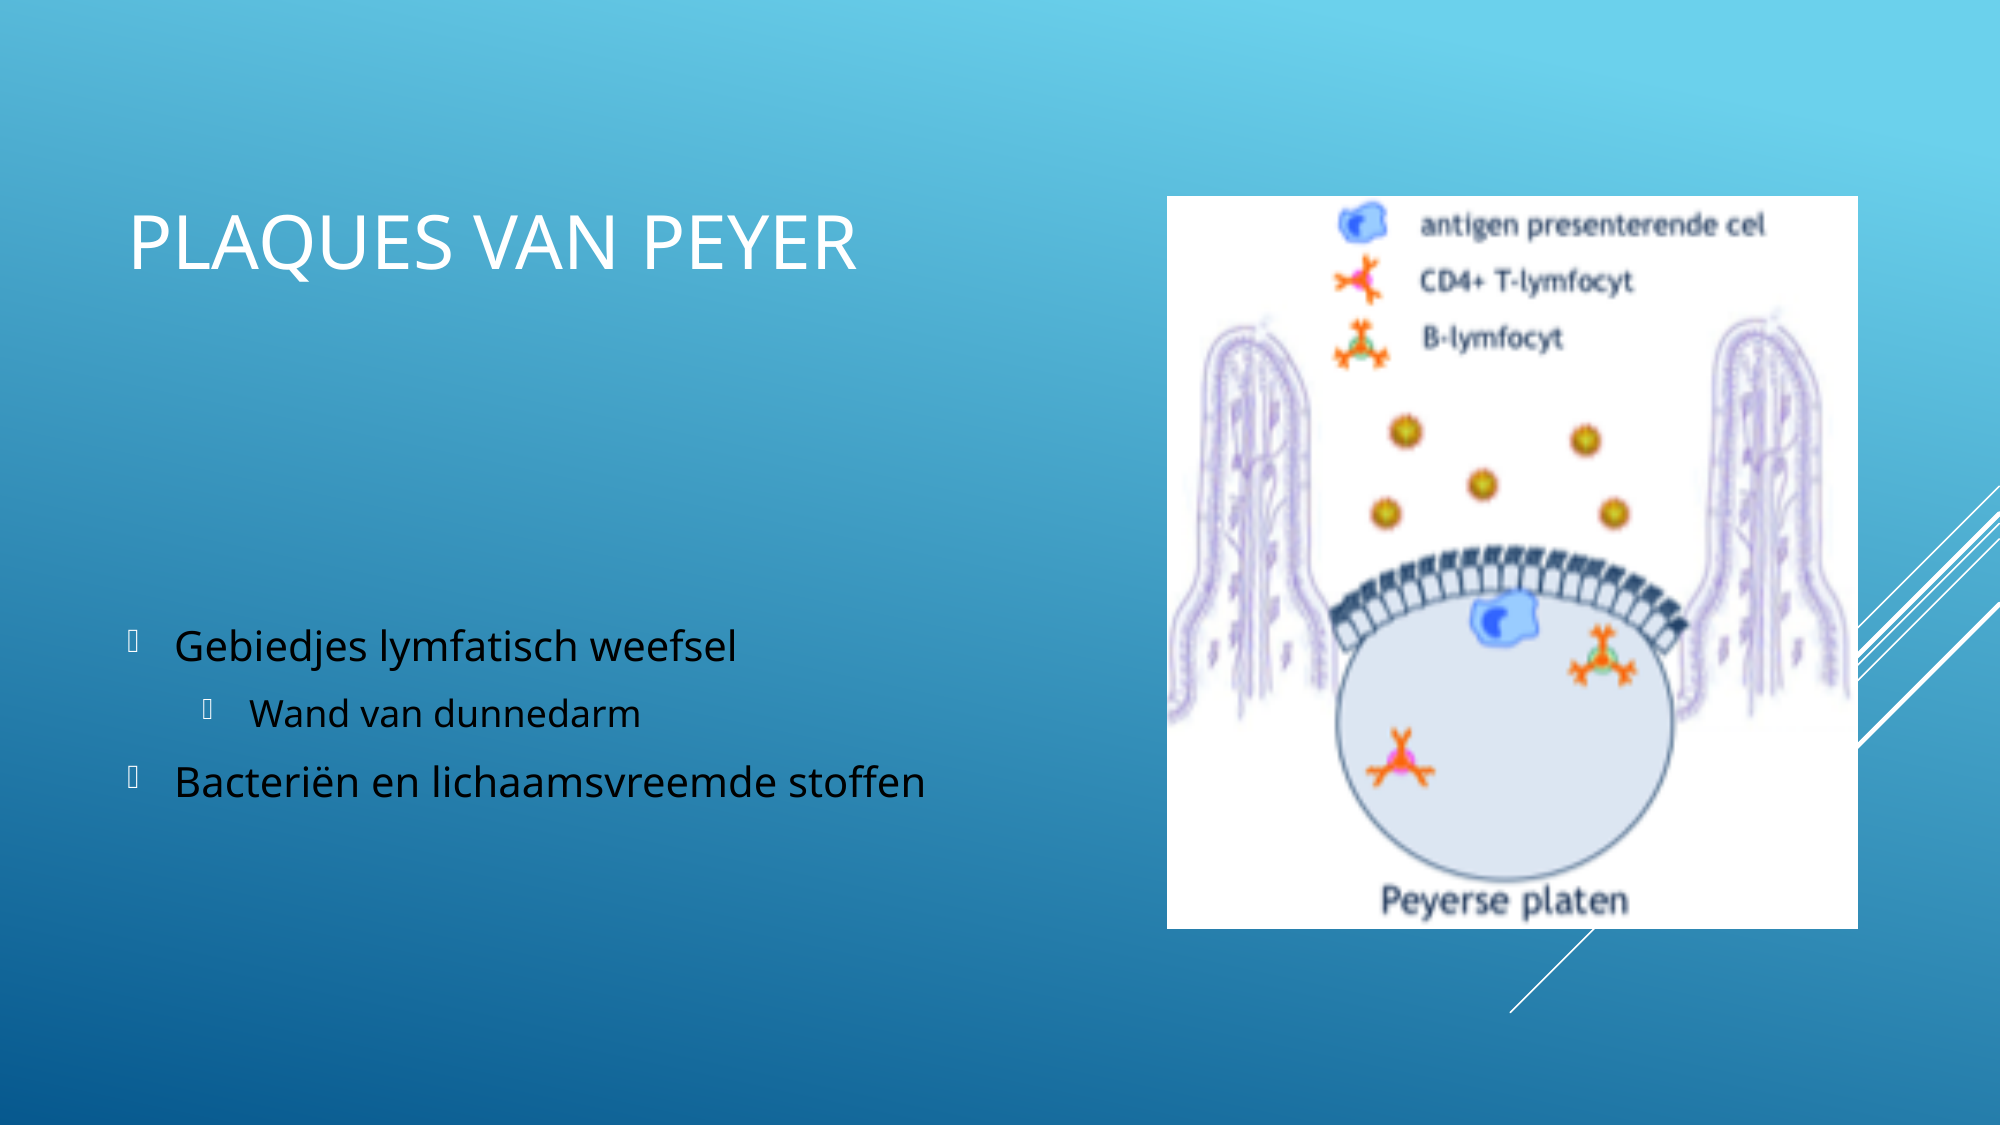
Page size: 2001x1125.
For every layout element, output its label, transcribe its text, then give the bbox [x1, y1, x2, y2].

list Gebiedjes lymfatisch weefsel Wand van dunnedarm Bacteriën en lichaamsvreemde stoffen [112, 415, 1513, 1009]
picture [1166, 196, 1858, 929]
title Plaques van peyer [112, 115, 1513, 364]
